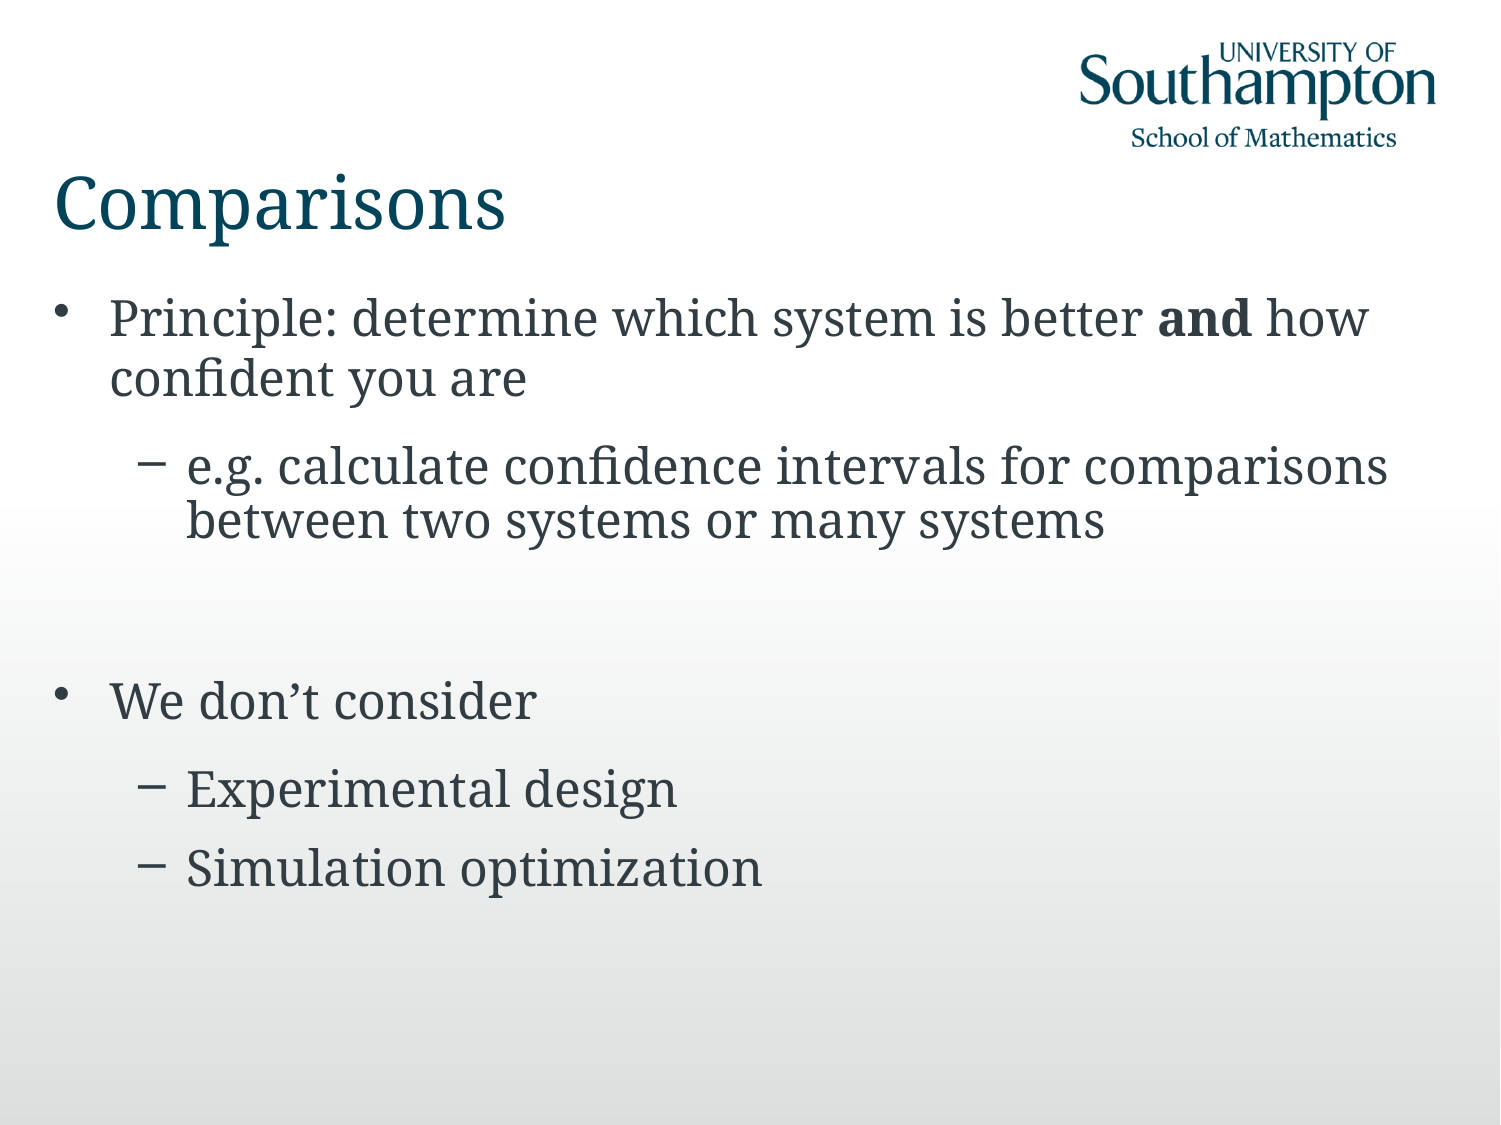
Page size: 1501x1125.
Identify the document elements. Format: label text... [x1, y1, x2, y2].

list Principle: determine which system is better and how confident you are e.g. calculate confidence intervals for comparisons between two systems or many systems We don’t consider Experimental design Simulation optimization [53, 278, 1448, 954]
picture [1080, 42, 1436, 147]
title Comparisons [53, 148, 1448, 256]
picture [1296, 42, 1301, 51]
